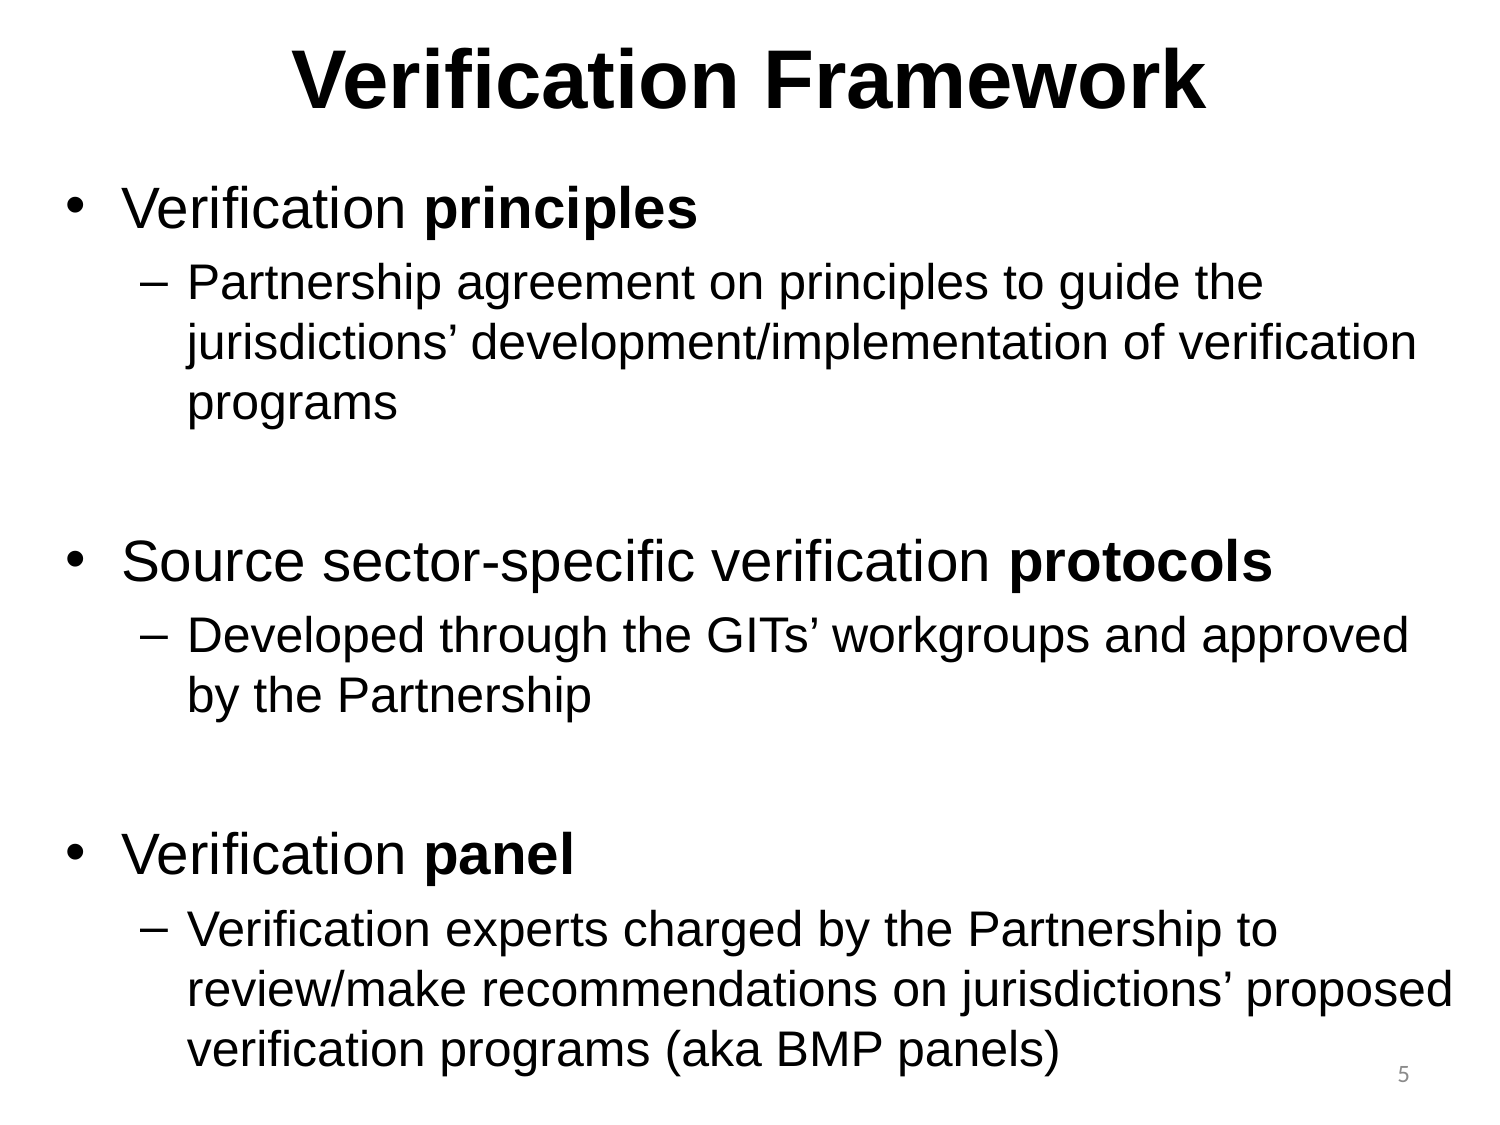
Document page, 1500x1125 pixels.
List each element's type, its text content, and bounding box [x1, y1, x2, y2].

title Verification Framework [75, 0, 1425, 150]
slide_number 5 [1074, 1042, 1425, 1103]
list Verification principles Partnership agreement on principles to guide the jurisdictions’ development/implementation of verification programs Source sector-specific verification protocols Developed through the GITs’ workgroups and approved by the Partnership Verification panel Verification experts charged by the Partnership to review/make recommendations on jurisdictions’ proposed verification programs (aka BMP panels) [50, 162, 1475, 1125]
